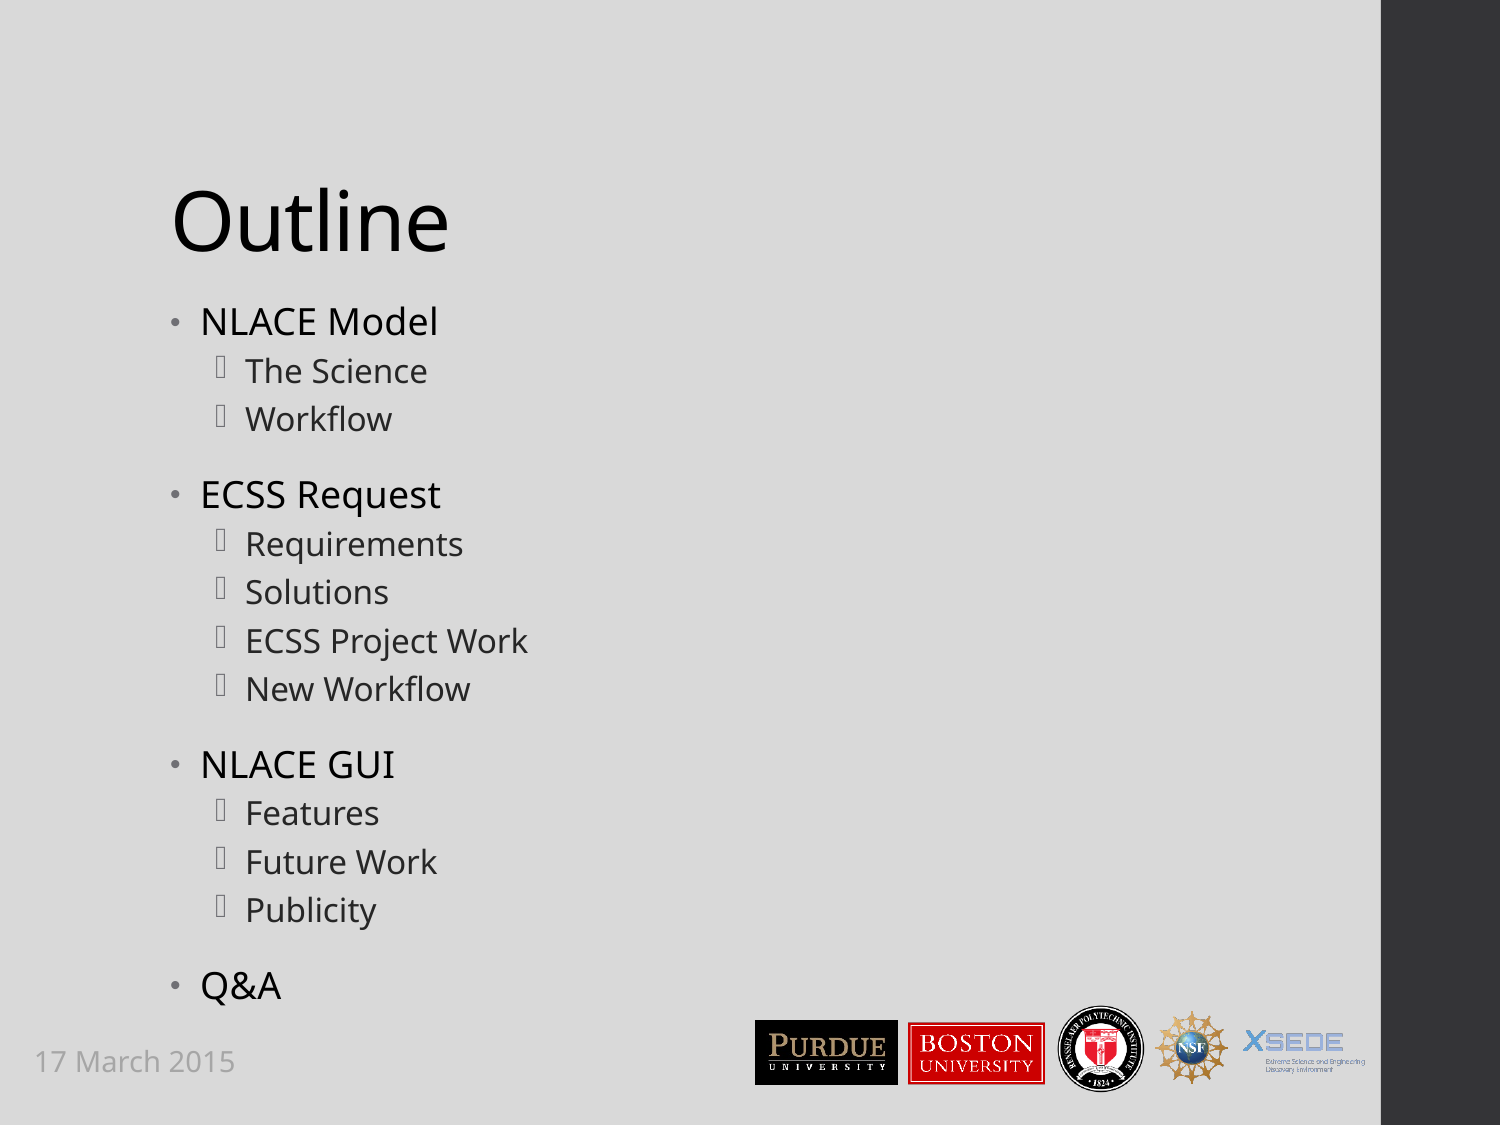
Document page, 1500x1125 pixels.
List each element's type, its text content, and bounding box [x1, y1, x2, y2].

list NLACE Model The Science Workflow ECSS Request Requirements Solutions ECSS Project Work New Workflow NLACE GUI Features Future Work Publicity Q&A [155, 294, 1213, 1084]
text_box 17 March 2015 [18, 1035, 251, 1086]
title Outline [155, 60, 1348, 278]
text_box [755, 1004, 1371, 1094]
